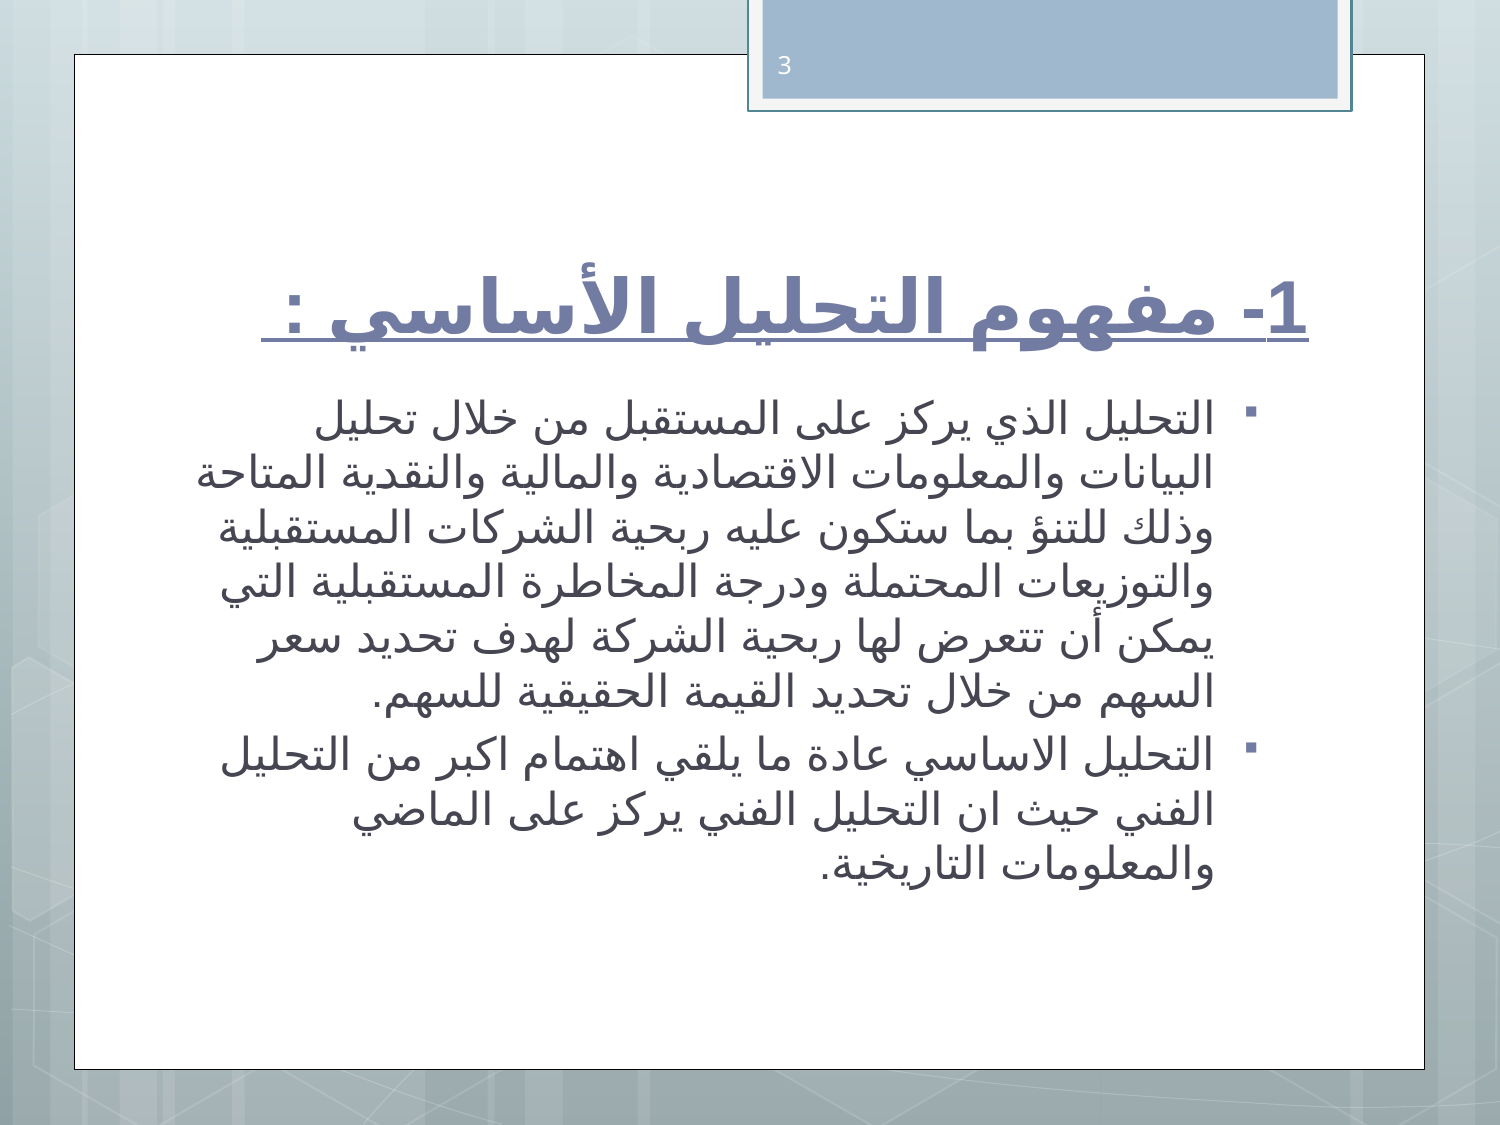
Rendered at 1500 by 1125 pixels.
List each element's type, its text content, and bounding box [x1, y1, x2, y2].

slide_number 3 [762, 36, 982, 97]
title 1- مفهوم التحليل الأساسي : [171, 168, 1324, 357]
list التحليل الذي يركز على المستقبل من خلال تحليل البيانات والمعلومات الاقتصادية والمالية والنقدية المتاحة وذلك للتنؤ بما ستكون عليه ربحية الشركات المستقبلية والتوزيعات المحتملة ودرجة المخاطرة المستقبلية التي يمكن أن تتعرض لها ربحية الشركة لهدف تحديد سعر السهم من خلال تحديد القيمة الحقيقية للسهم. التحليل الاساسي عادة ما يلقي اهتمام اكبر من التحليل الفني حيث ان التحليل الفني يركز على الماضي والمعلومات التاريخية. [171, 381, 1283, 957]
